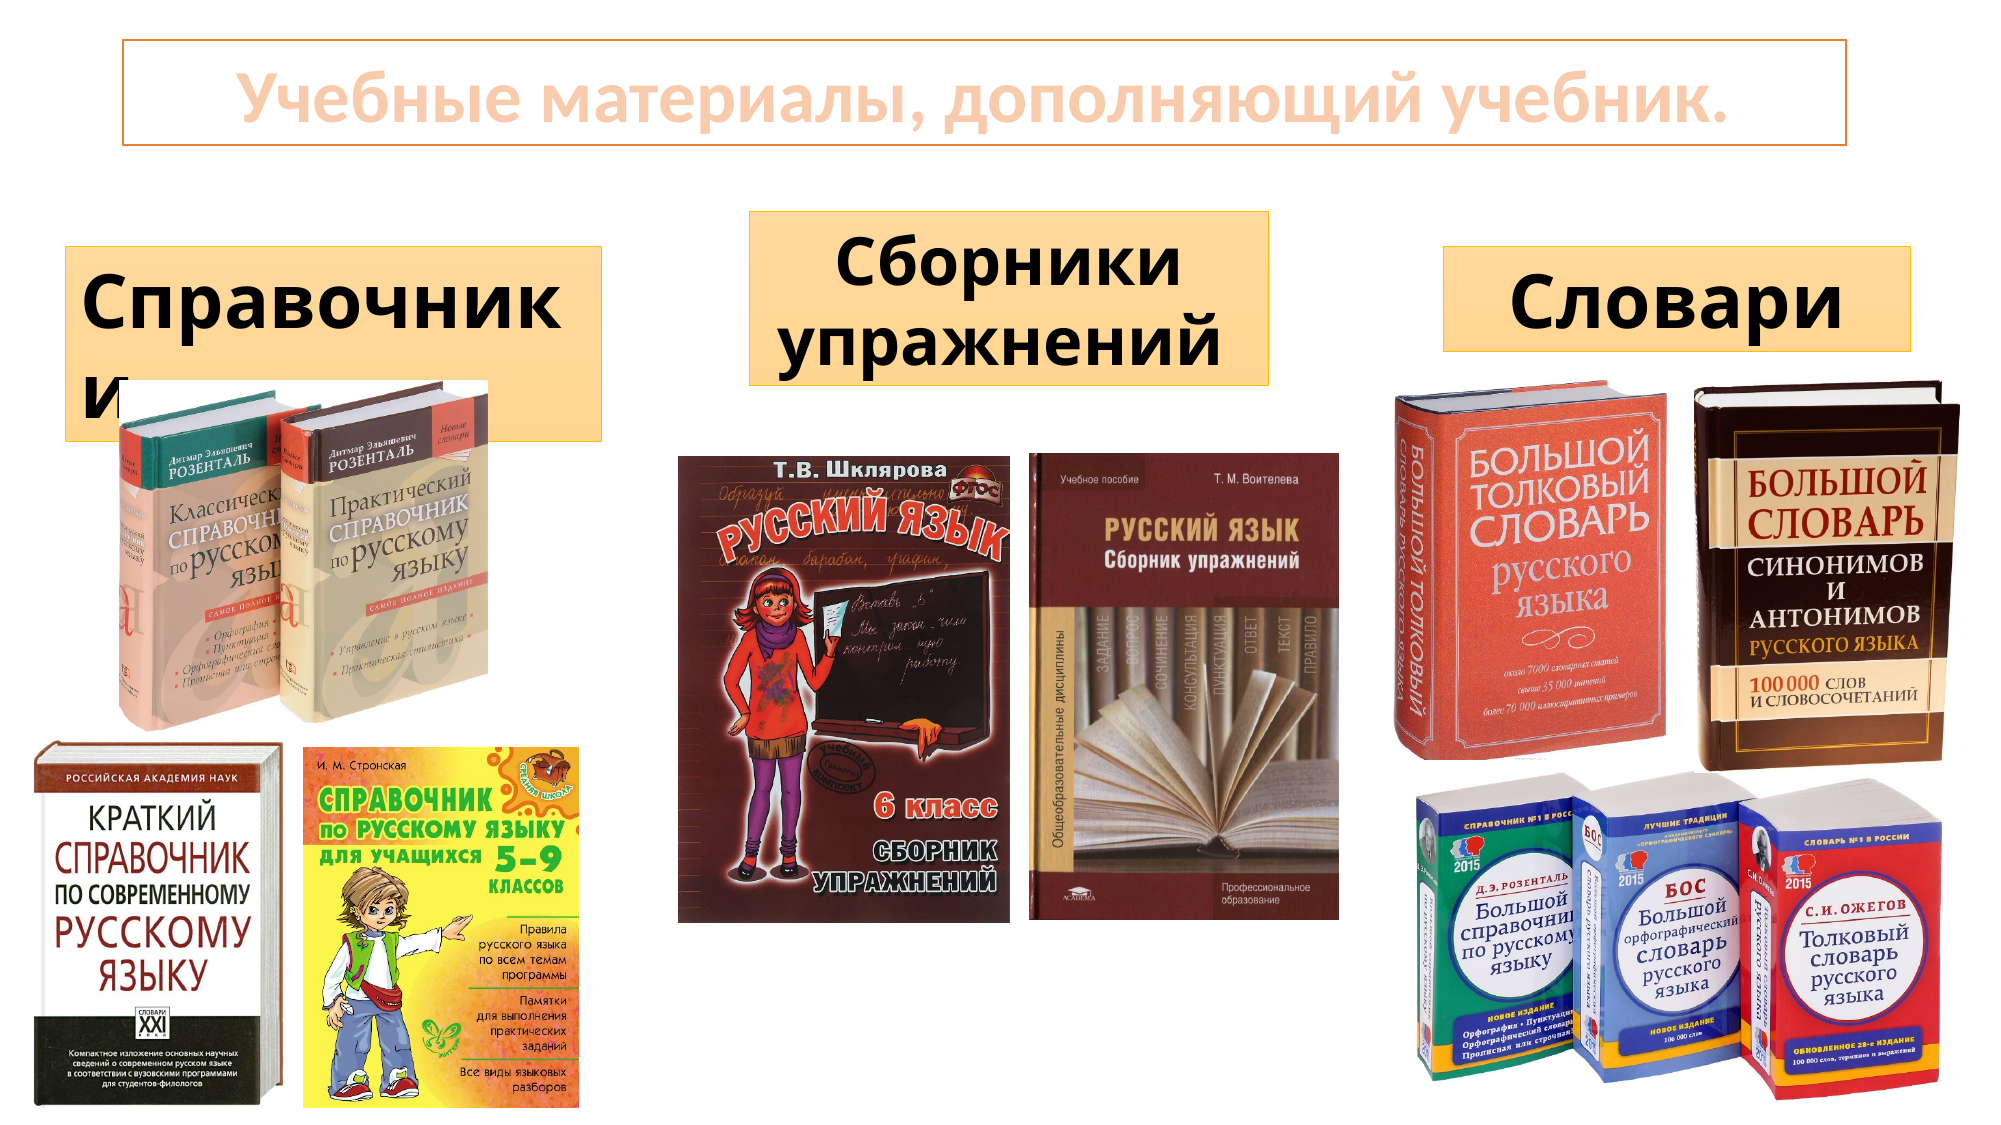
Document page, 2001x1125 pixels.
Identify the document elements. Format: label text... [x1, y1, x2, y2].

picture [1029, 452, 1339, 920]
text_box Словари [1443, 246, 1911, 352]
text_box Справочники [65, 246, 602, 442]
picture [1393, 380, 1961, 1108]
picture [303, 747, 579, 1108]
picture [678, 456, 1010, 923]
picture [33, 738, 284, 1108]
picture [119, 380, 488, 733]
text_box Учебные материалы, дополняющий учебник. [122, 39, 1847, 146]
text_box Сборники упражнений [749, 211, 1269, 386]
